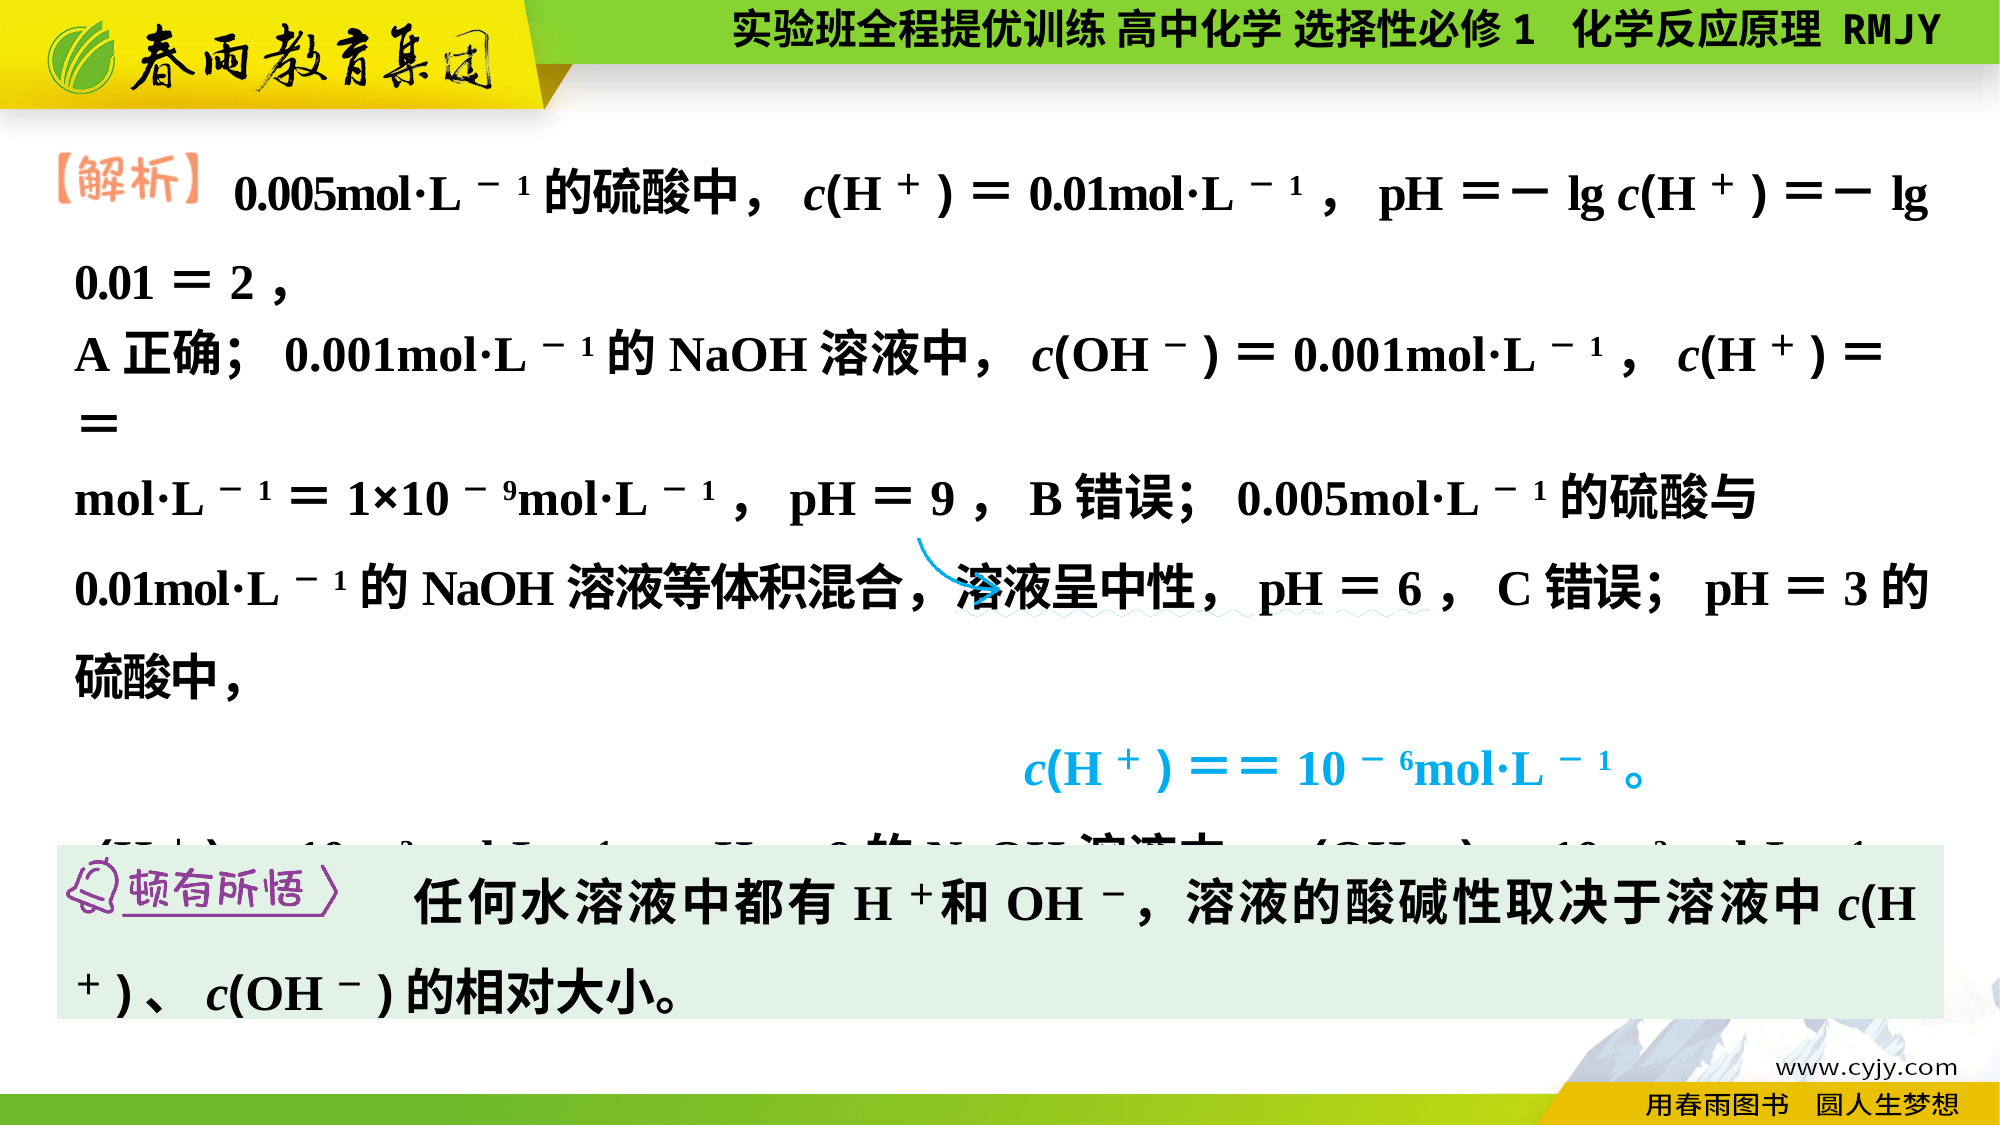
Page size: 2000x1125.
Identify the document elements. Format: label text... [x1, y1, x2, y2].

text_box 任何水溶液中都有H＋和OH－，溶液的酸碱性取决于溶液中c(H＋)、c(OH－)的相对大小。 [59, 833, 1944, 843]
picture [0, 0, 2000, 1125]
